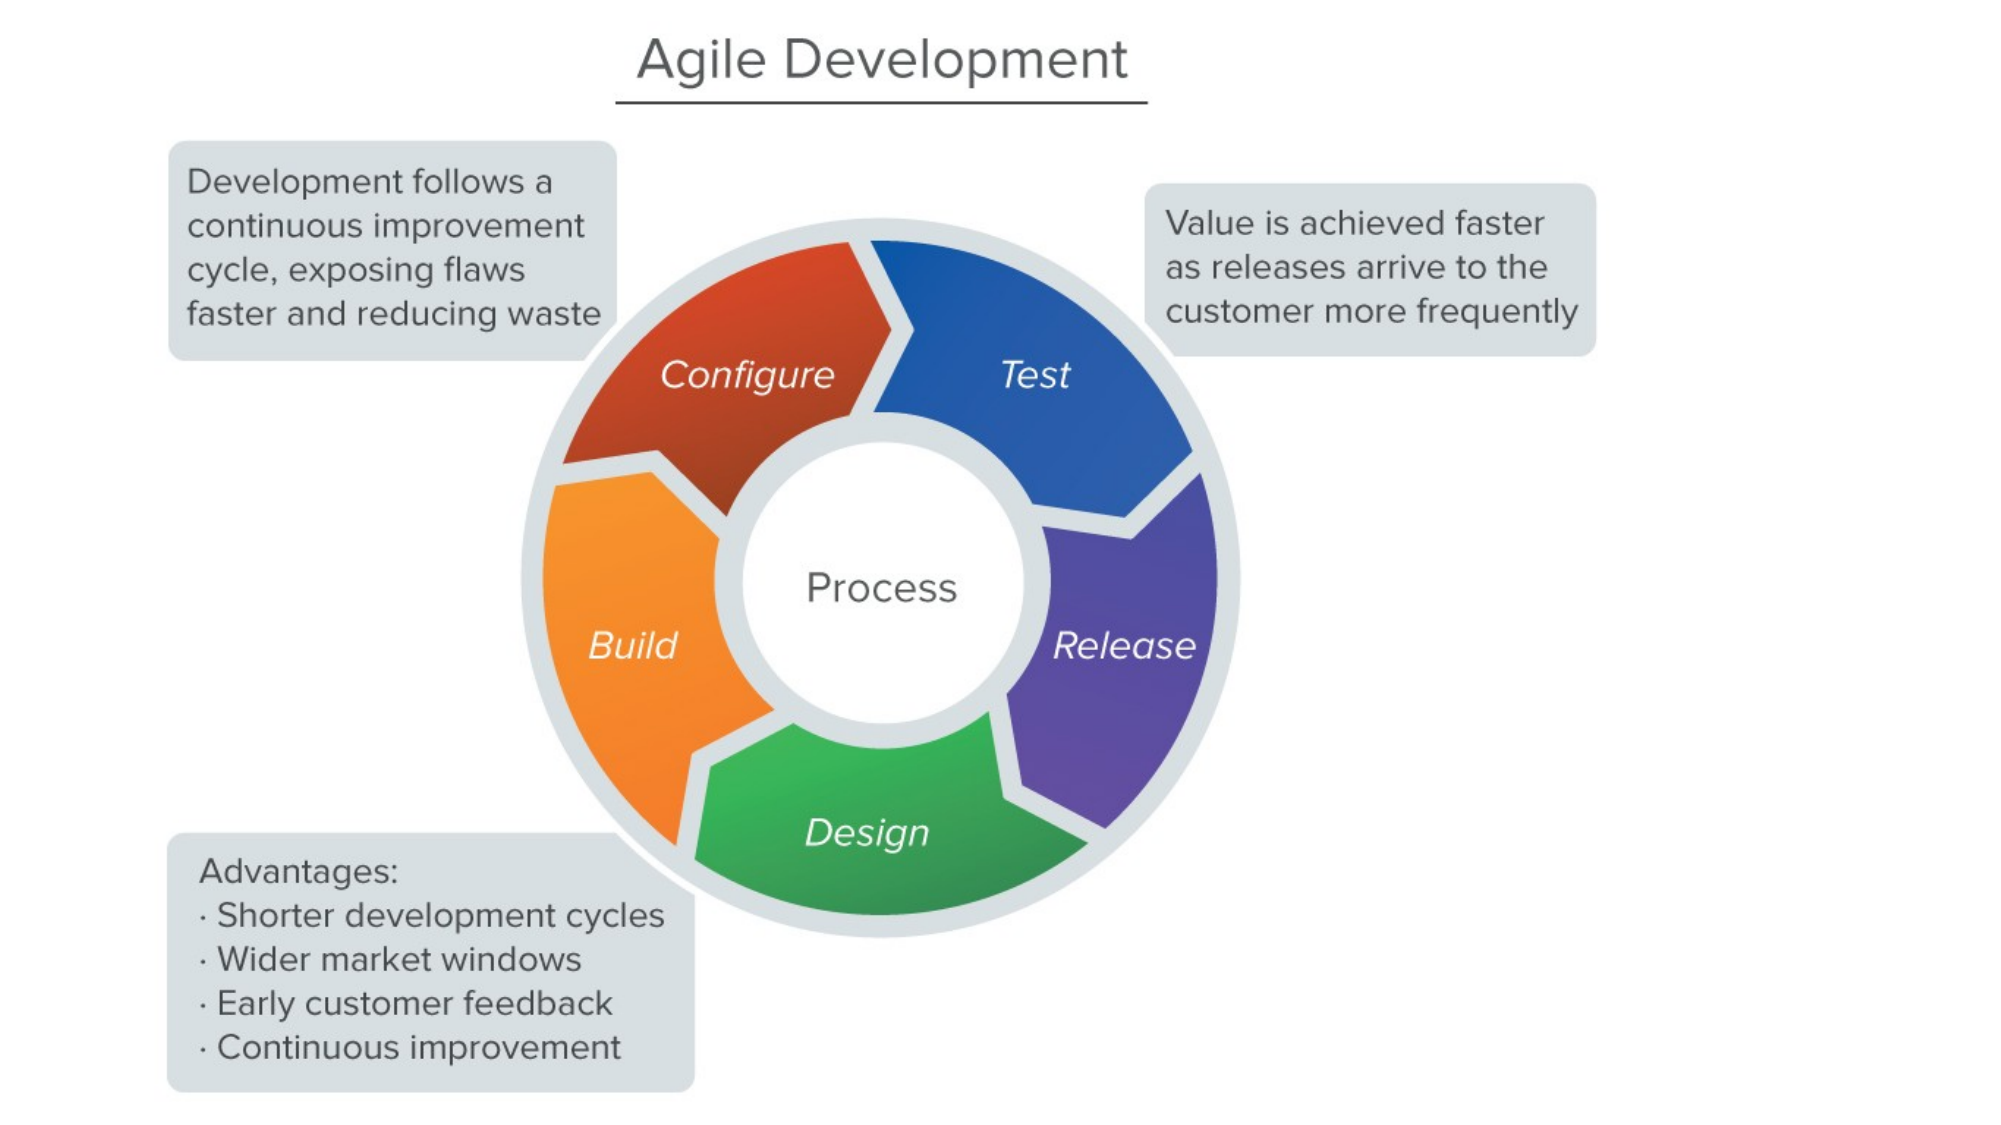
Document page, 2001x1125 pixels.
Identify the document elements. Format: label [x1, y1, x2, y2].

list [132, 0, 1633, 1125]
